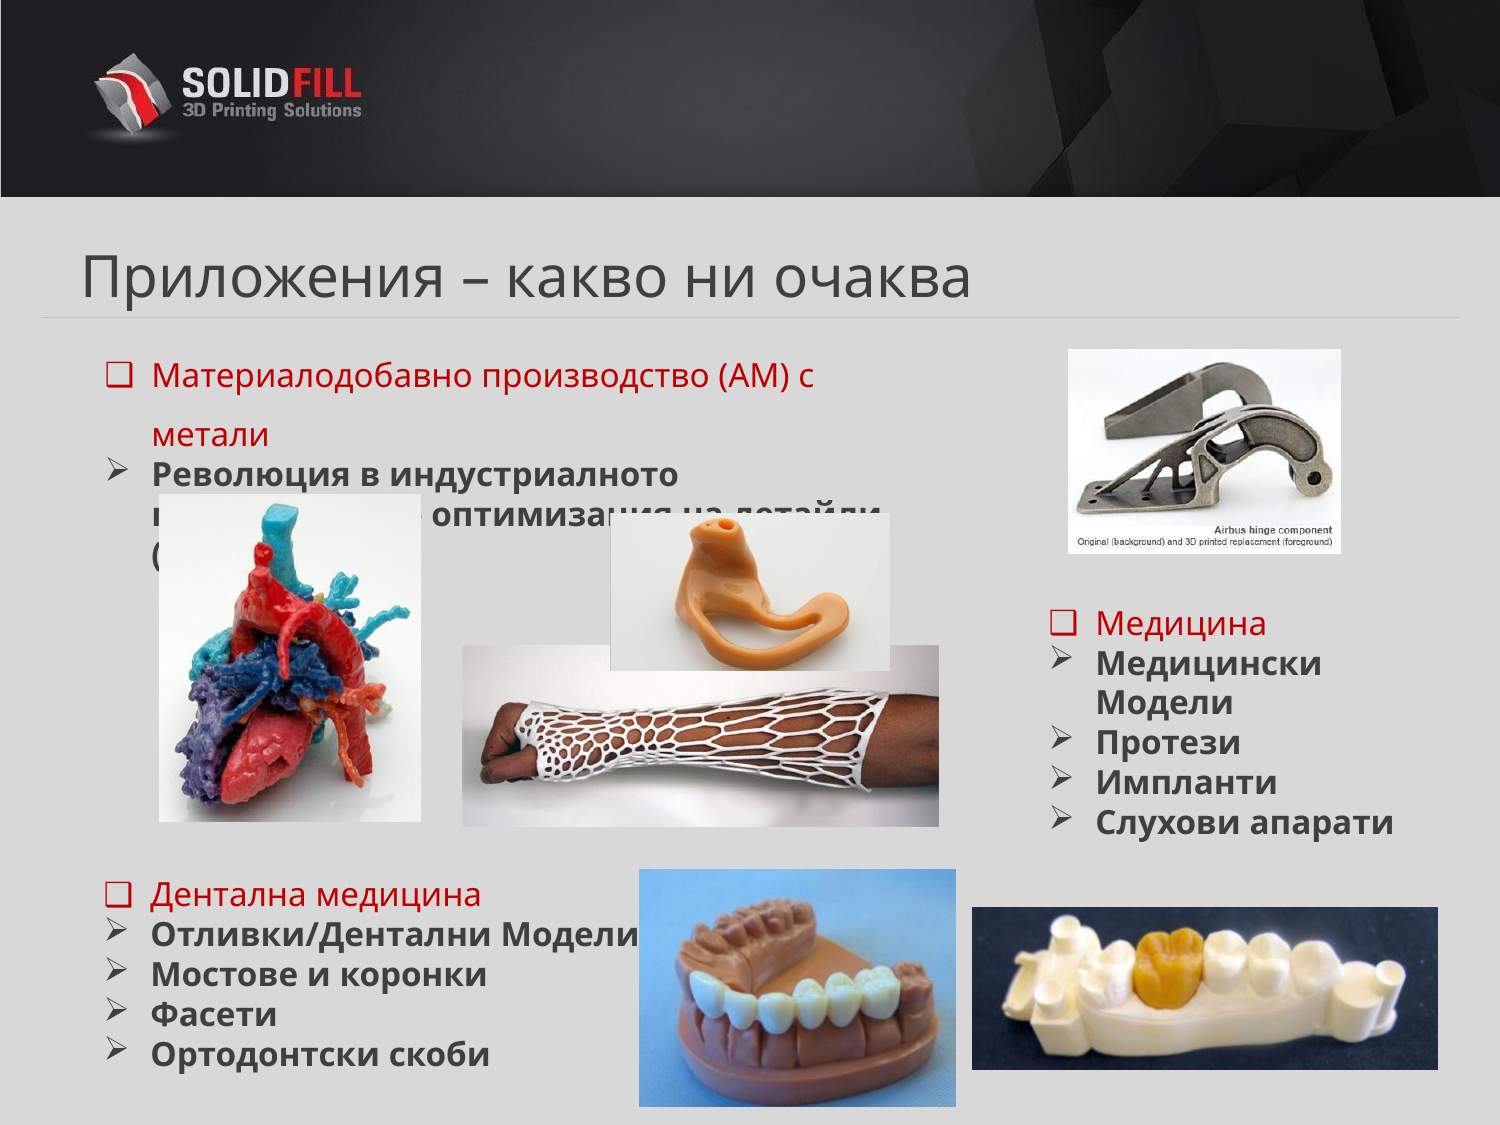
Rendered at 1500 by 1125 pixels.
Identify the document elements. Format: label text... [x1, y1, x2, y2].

picture [462, 513, 940, 827]
text_box Материалодобавно производство (АМ) с метали Революция в индустриалното производство – оптимизация на детайли (Boeing/Aibus) [89, 326, 939, 524]
picture [971, 906, 1438, 1070]
text_box Приложения – какво ни очаква [64, 231, 1436, 316]
picture [159, 494, 421, 822]
text_box Медицина Медицински Модели Протези Импланти Слухови апарати [1033, 574, 1459, 812]
picture [1068, 349, 1341, 554]
text_box Дентална медицина Отливки/Дентални Модели Мостове и коронки Фасети Ортодонтски скоби [88, 845, 1164, 1125]
text_box [0, 0, 1500, 197]
picture [639, 869, 957, 1108]
